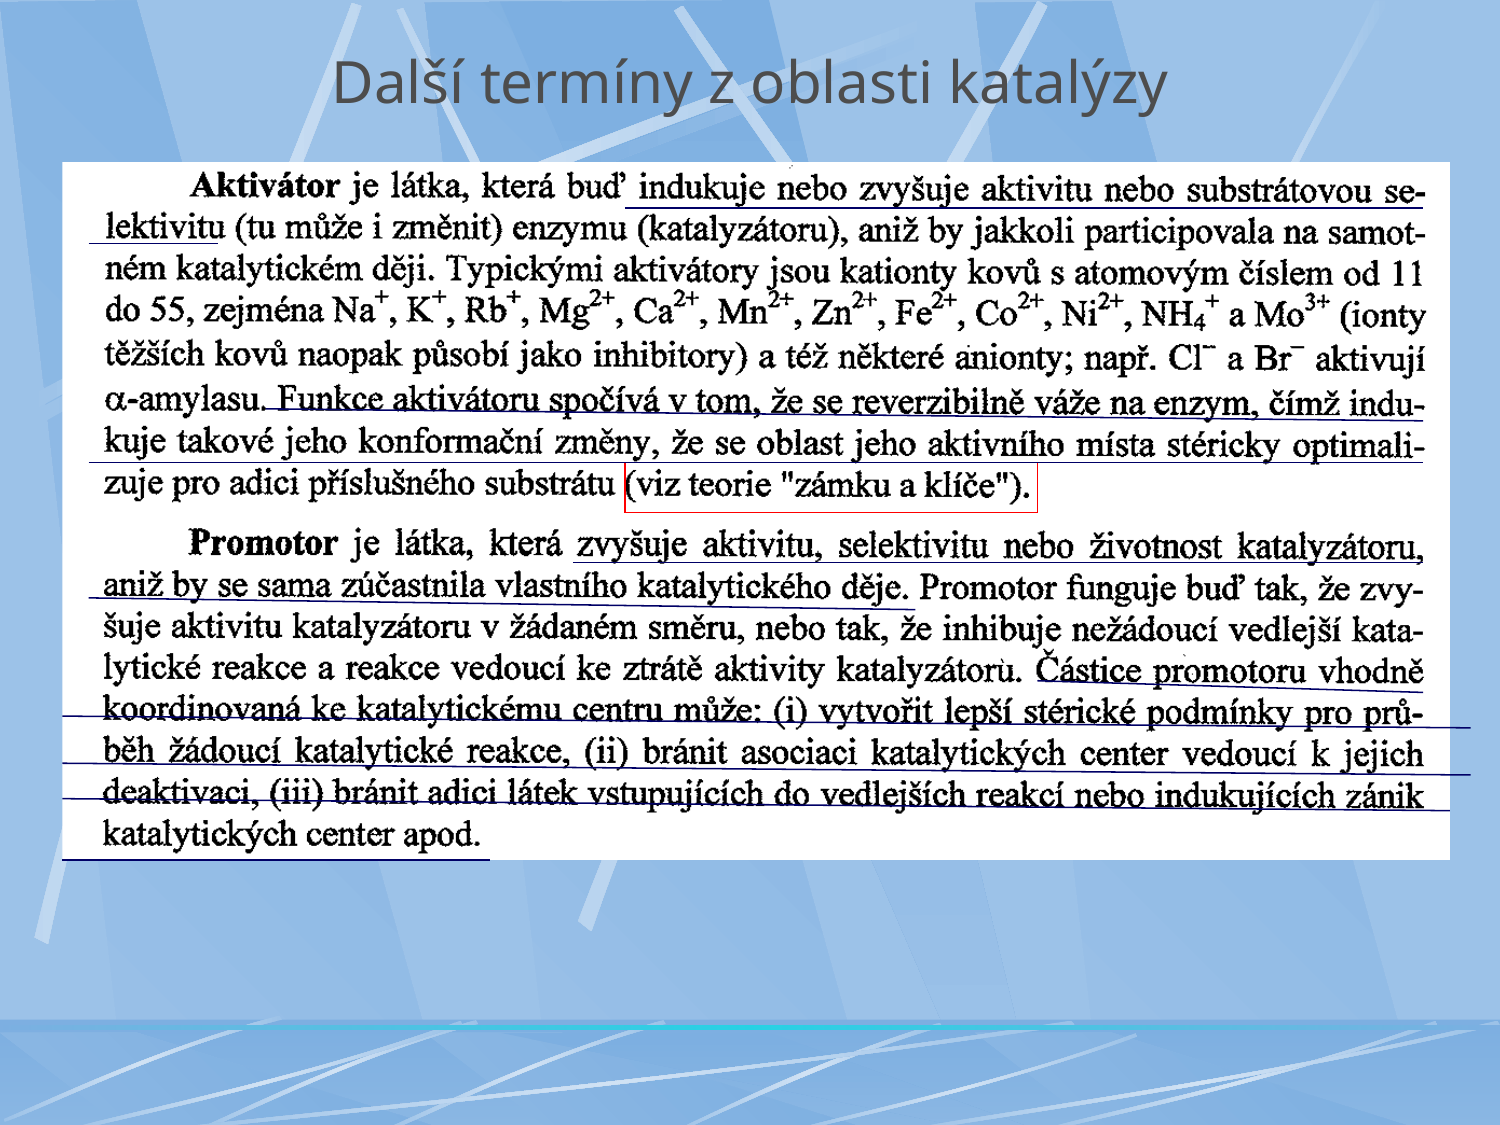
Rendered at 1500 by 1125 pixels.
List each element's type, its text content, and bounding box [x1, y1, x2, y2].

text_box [88, 597, 916, 610]
title Další termíny z oblasti katalýzy [112, 37, 1388, 123]
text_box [62, 715, 1471, 729]
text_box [62, 762, 1471, 776]
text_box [62, 798, 1451, 811]
picture [62, 776, 1451, 798]
picture [62, 729, 1451, 762]
picture [62, 811, 1451, 861]
picture [62, 162, 1451, 715]
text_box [1037, 680, 1424, 693]
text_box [265, 408, 1424, 422]
